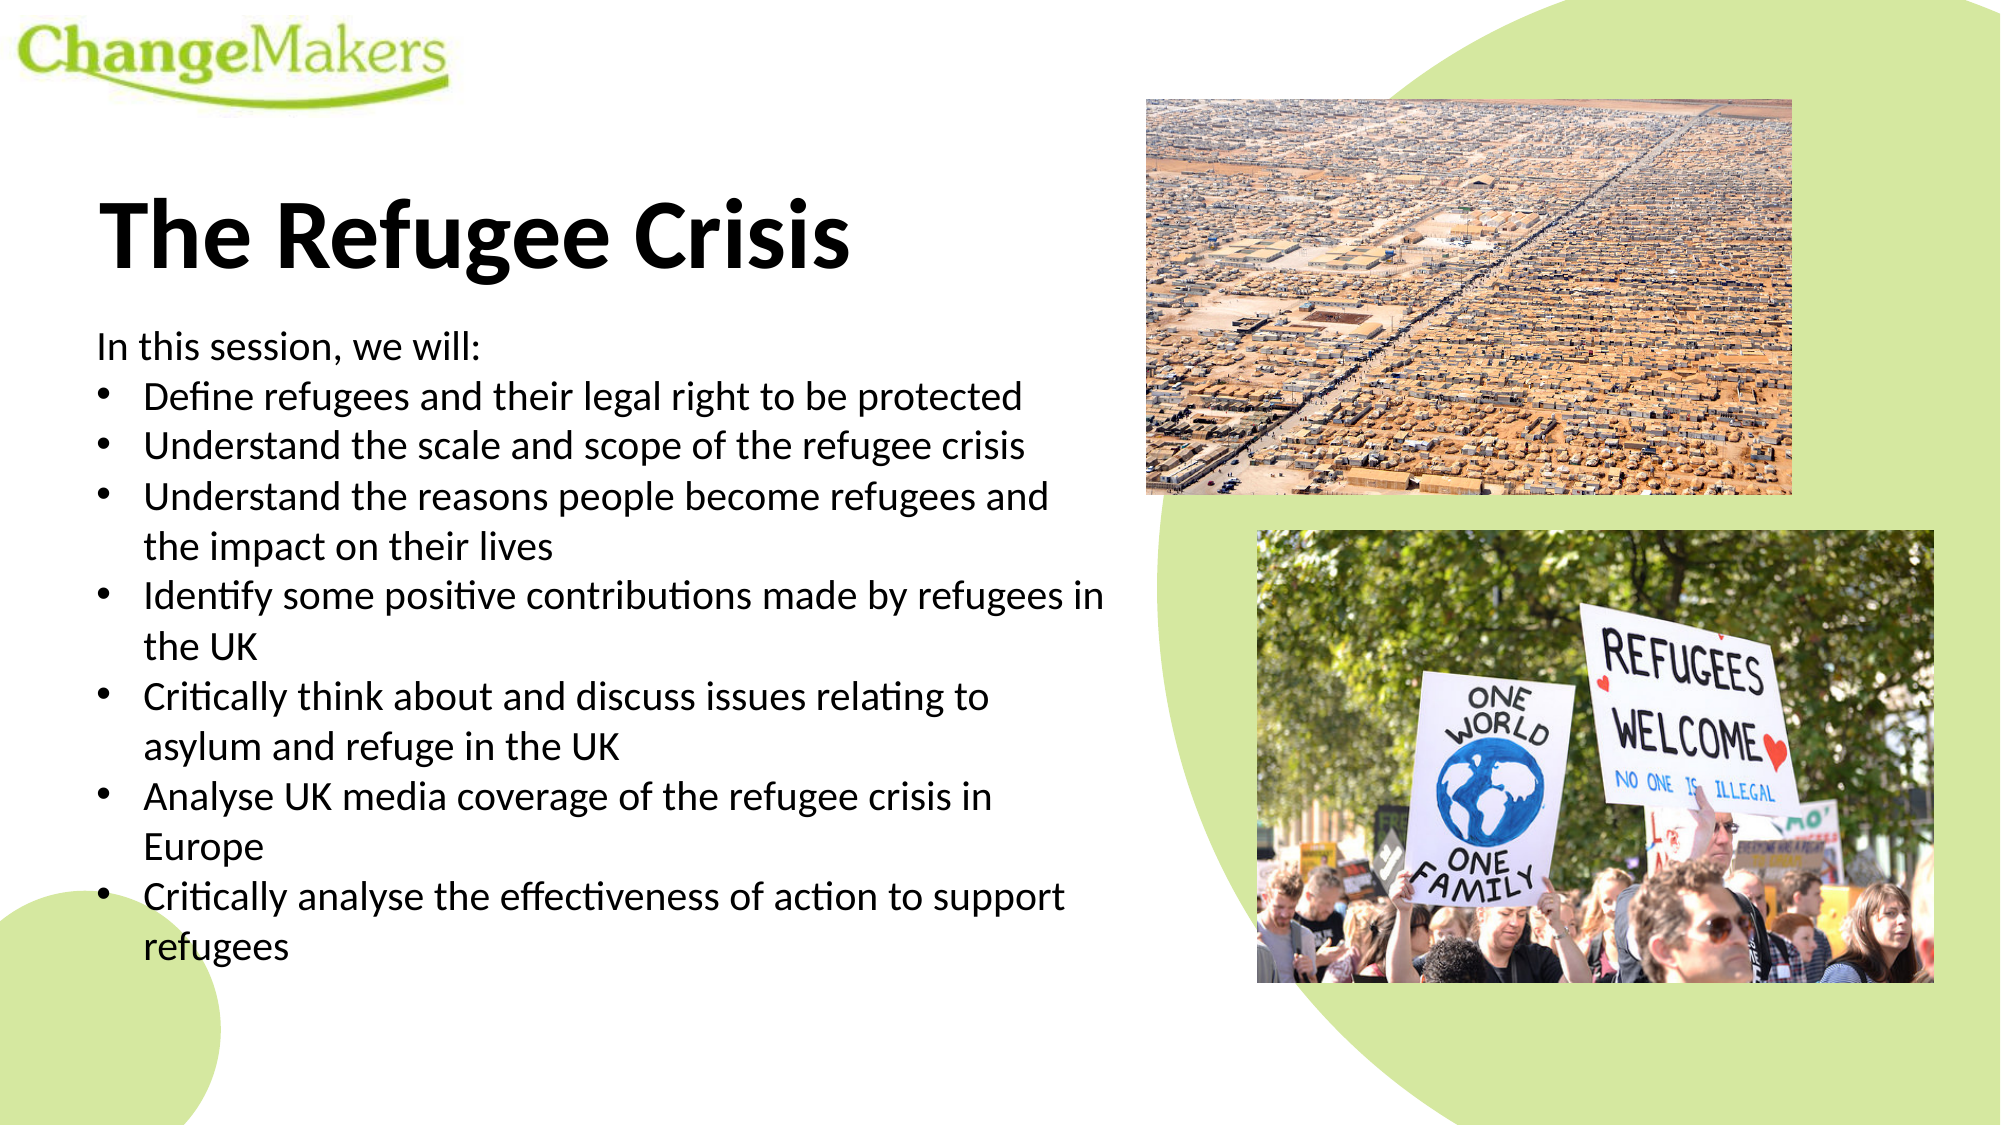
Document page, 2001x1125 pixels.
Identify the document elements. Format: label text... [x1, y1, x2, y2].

text_box In this session, we will: Define refugees and their legal right to be protected Understand the scale and scope of the refugee crisis Understand the reasons people become refugees and the impact on their lives Identify some positive contributions made by refugees in the UK Critically think about and discuss issues relating to asylum and refuge in the UK Analyse UK media coverage of the refugee crisis in Europe Critically analyse the effectiveness of action to support refugees [81, 310, 1127, 976]
picture [1257, 530, 1934, 983]
picture [1146, 99, 1792, 495]
text_box The Refugee Crisis [84, 160, 1105, 296]
picture [0, 15, 508, 118]
